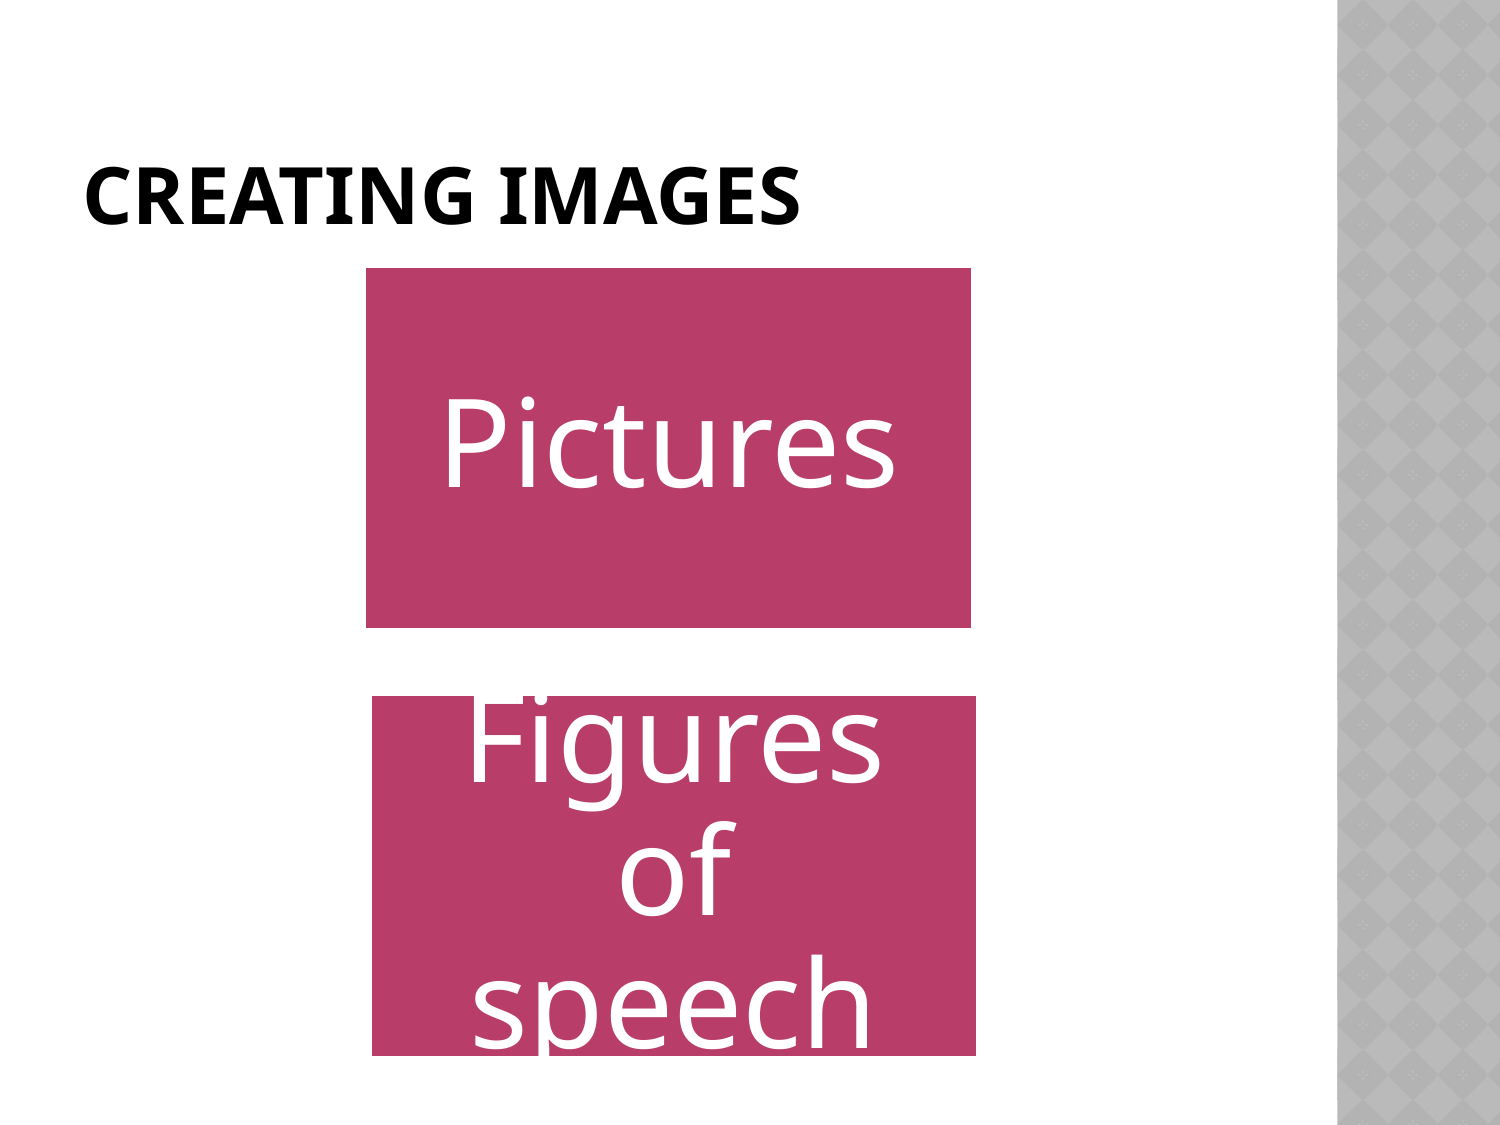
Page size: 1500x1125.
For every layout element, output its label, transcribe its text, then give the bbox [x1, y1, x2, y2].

title Creating Images [75, 52, 1263, 240]
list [74, 263, 1263, 1060]
